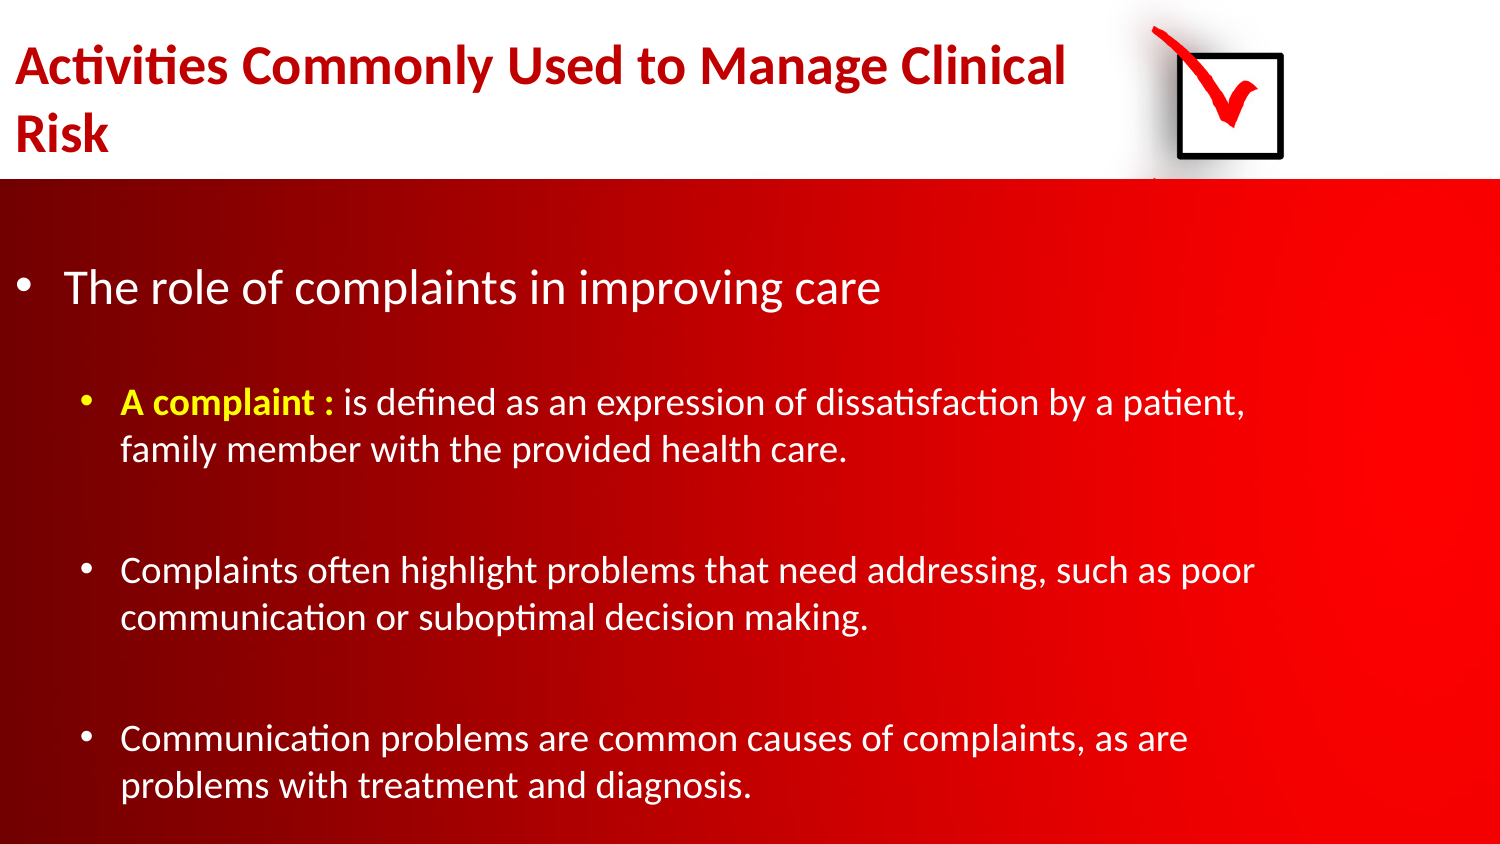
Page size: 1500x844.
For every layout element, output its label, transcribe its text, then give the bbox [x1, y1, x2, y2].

list The role of complaints in improving care A complaint : is defined as an expression of dissatisfaction by a patient, family member with the provided health care. Complaints often highlight problems that need addressing, such as poor communication or suboptimal decision making. Communication problems are common causes of complaints, as are problems with treatment and diagnosis. [0, 246, 1314, 816]
title Activities Commonly Used to Manage Clinical Risk [0, 21, 1153, 172]
picture [0, 0, 1500, 844]
